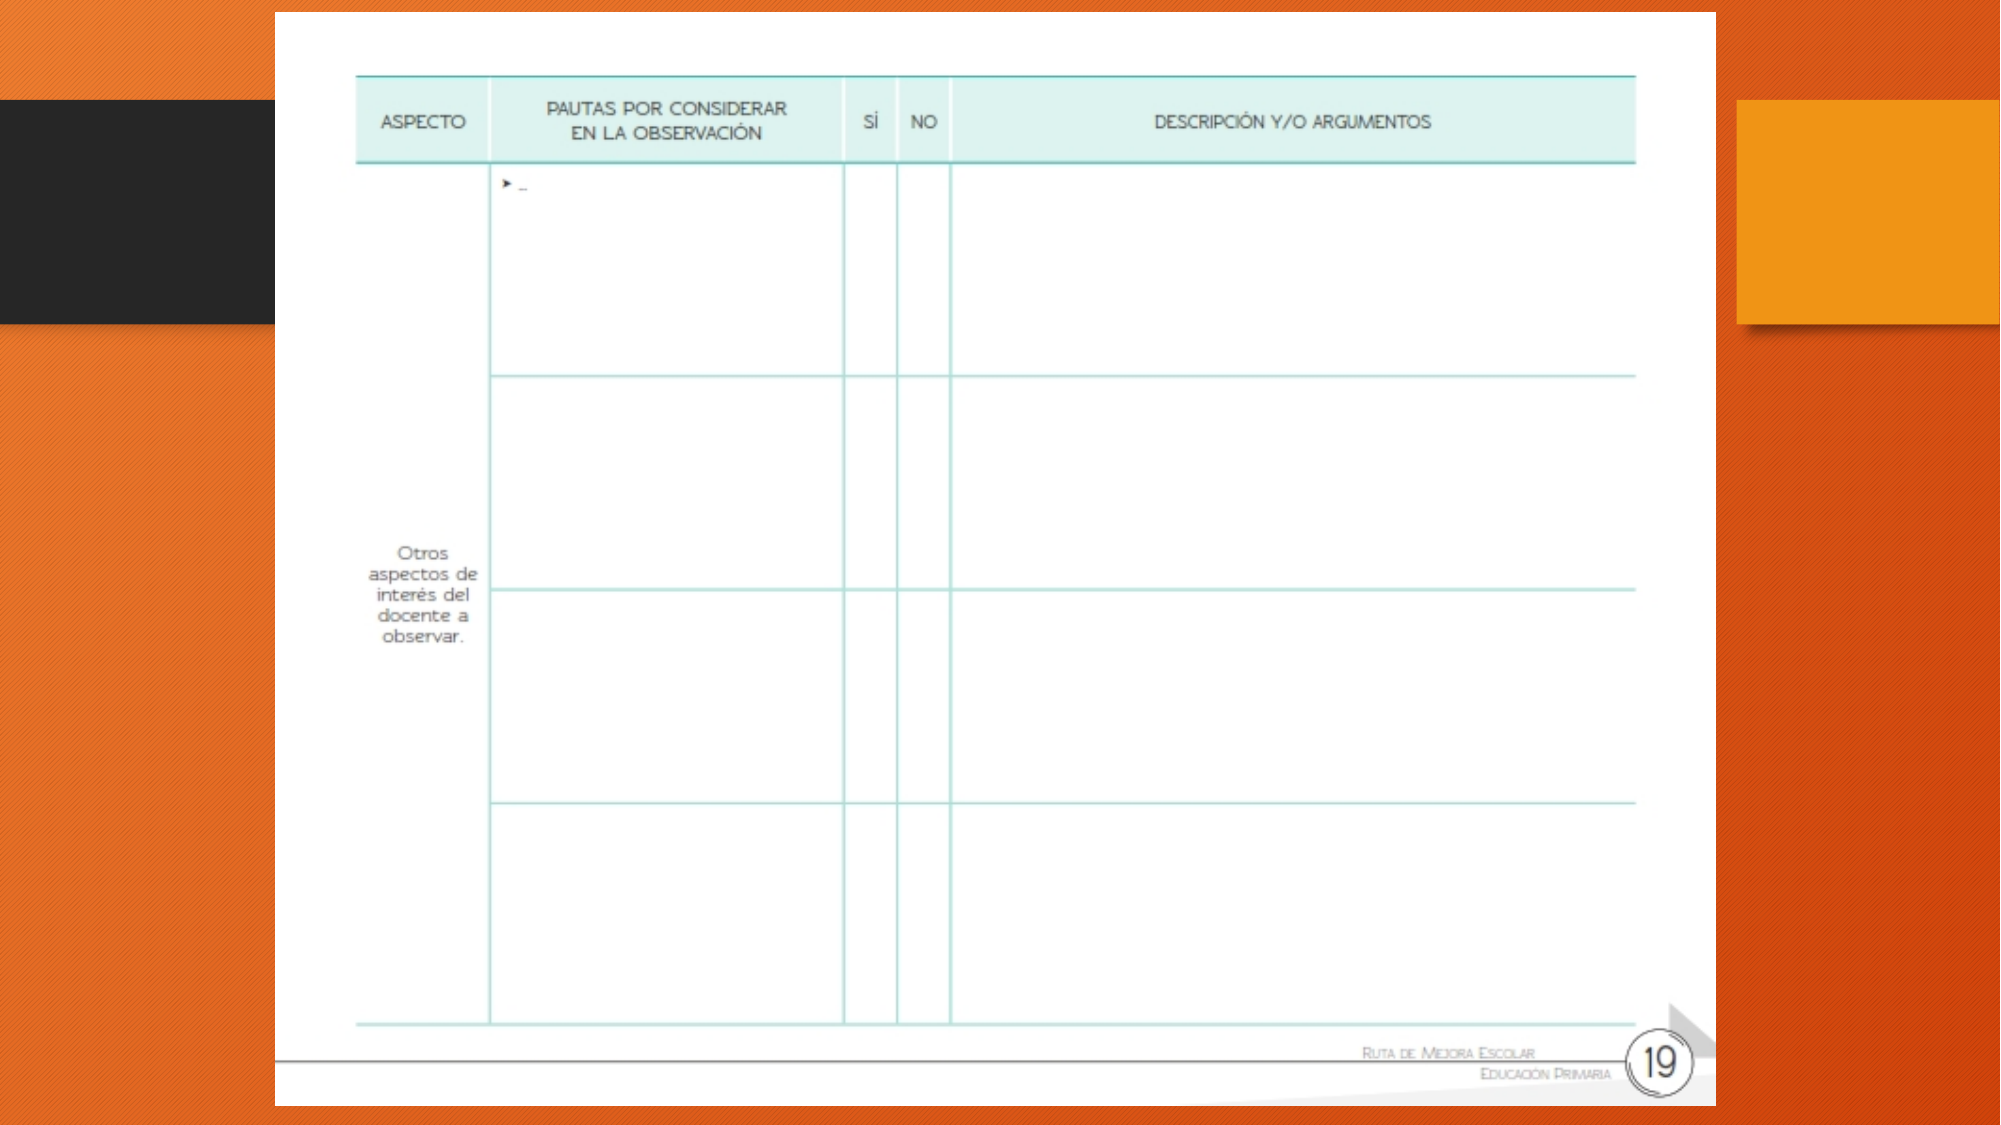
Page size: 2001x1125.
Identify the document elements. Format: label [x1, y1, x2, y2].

picture [1736, 325, 2000, 347]
picture [0, 12, 1716, 1107]
